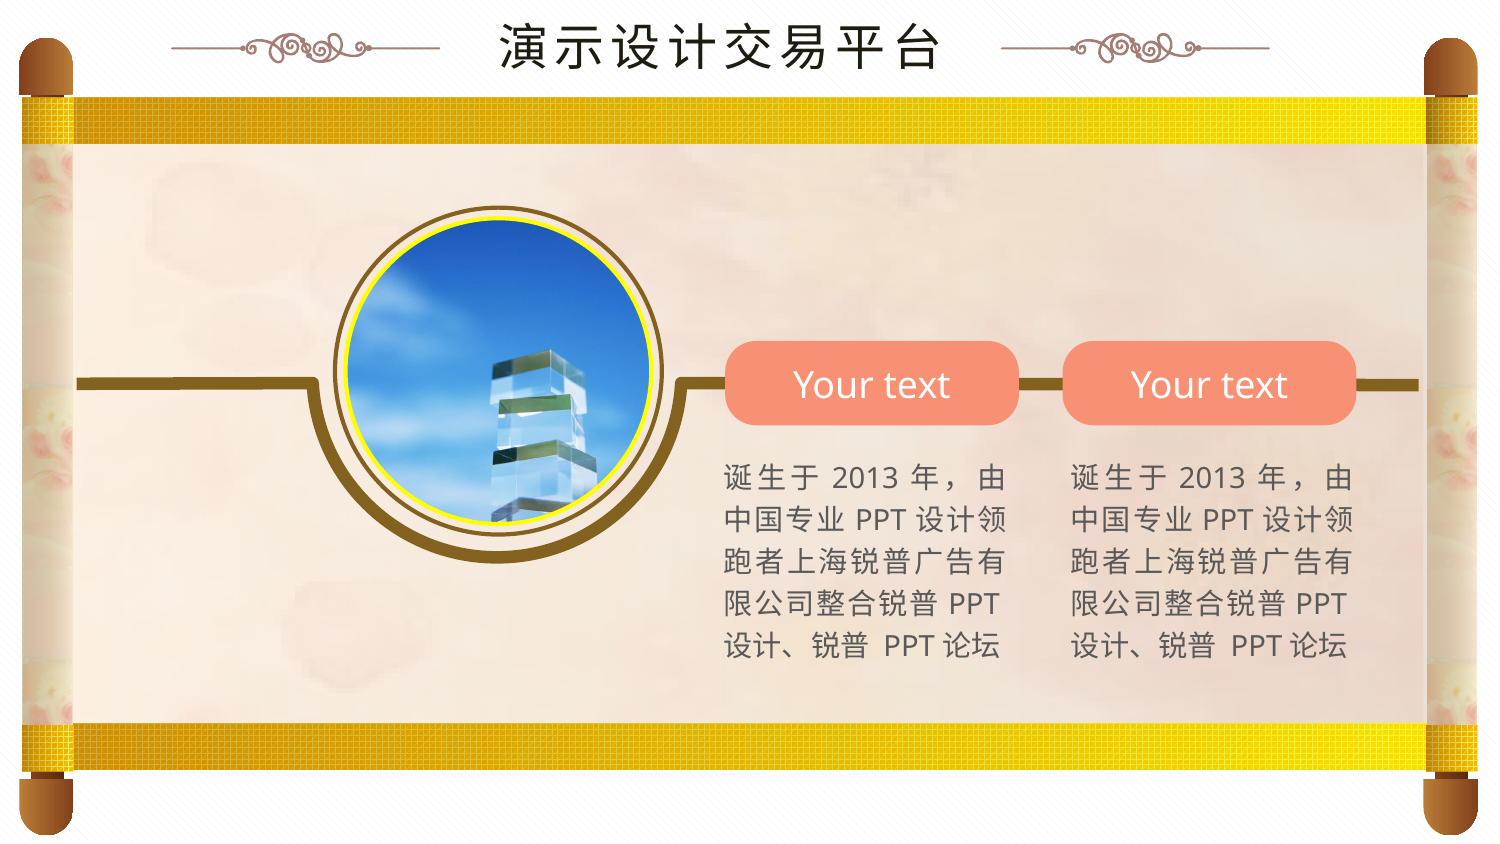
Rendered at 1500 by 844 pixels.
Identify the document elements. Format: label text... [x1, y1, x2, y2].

text_box 诞生于2013年，由中国专业PPT设计领跑者上海锐普广告有限公司整合锐普PPT设计、锐普 PPT论坛 [708, 566, 1022, 670]
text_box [76, 207, 1419, 558]
text_box 演示设计交易平台 [483, 8, 958, 84]
text_box 诞生于2013年，由中国专业PPT设计领跑者上海锐普广告有限公司整合锐普PPT设计、锐普 PPT论坛 [1056, 566, 1369, 670]
